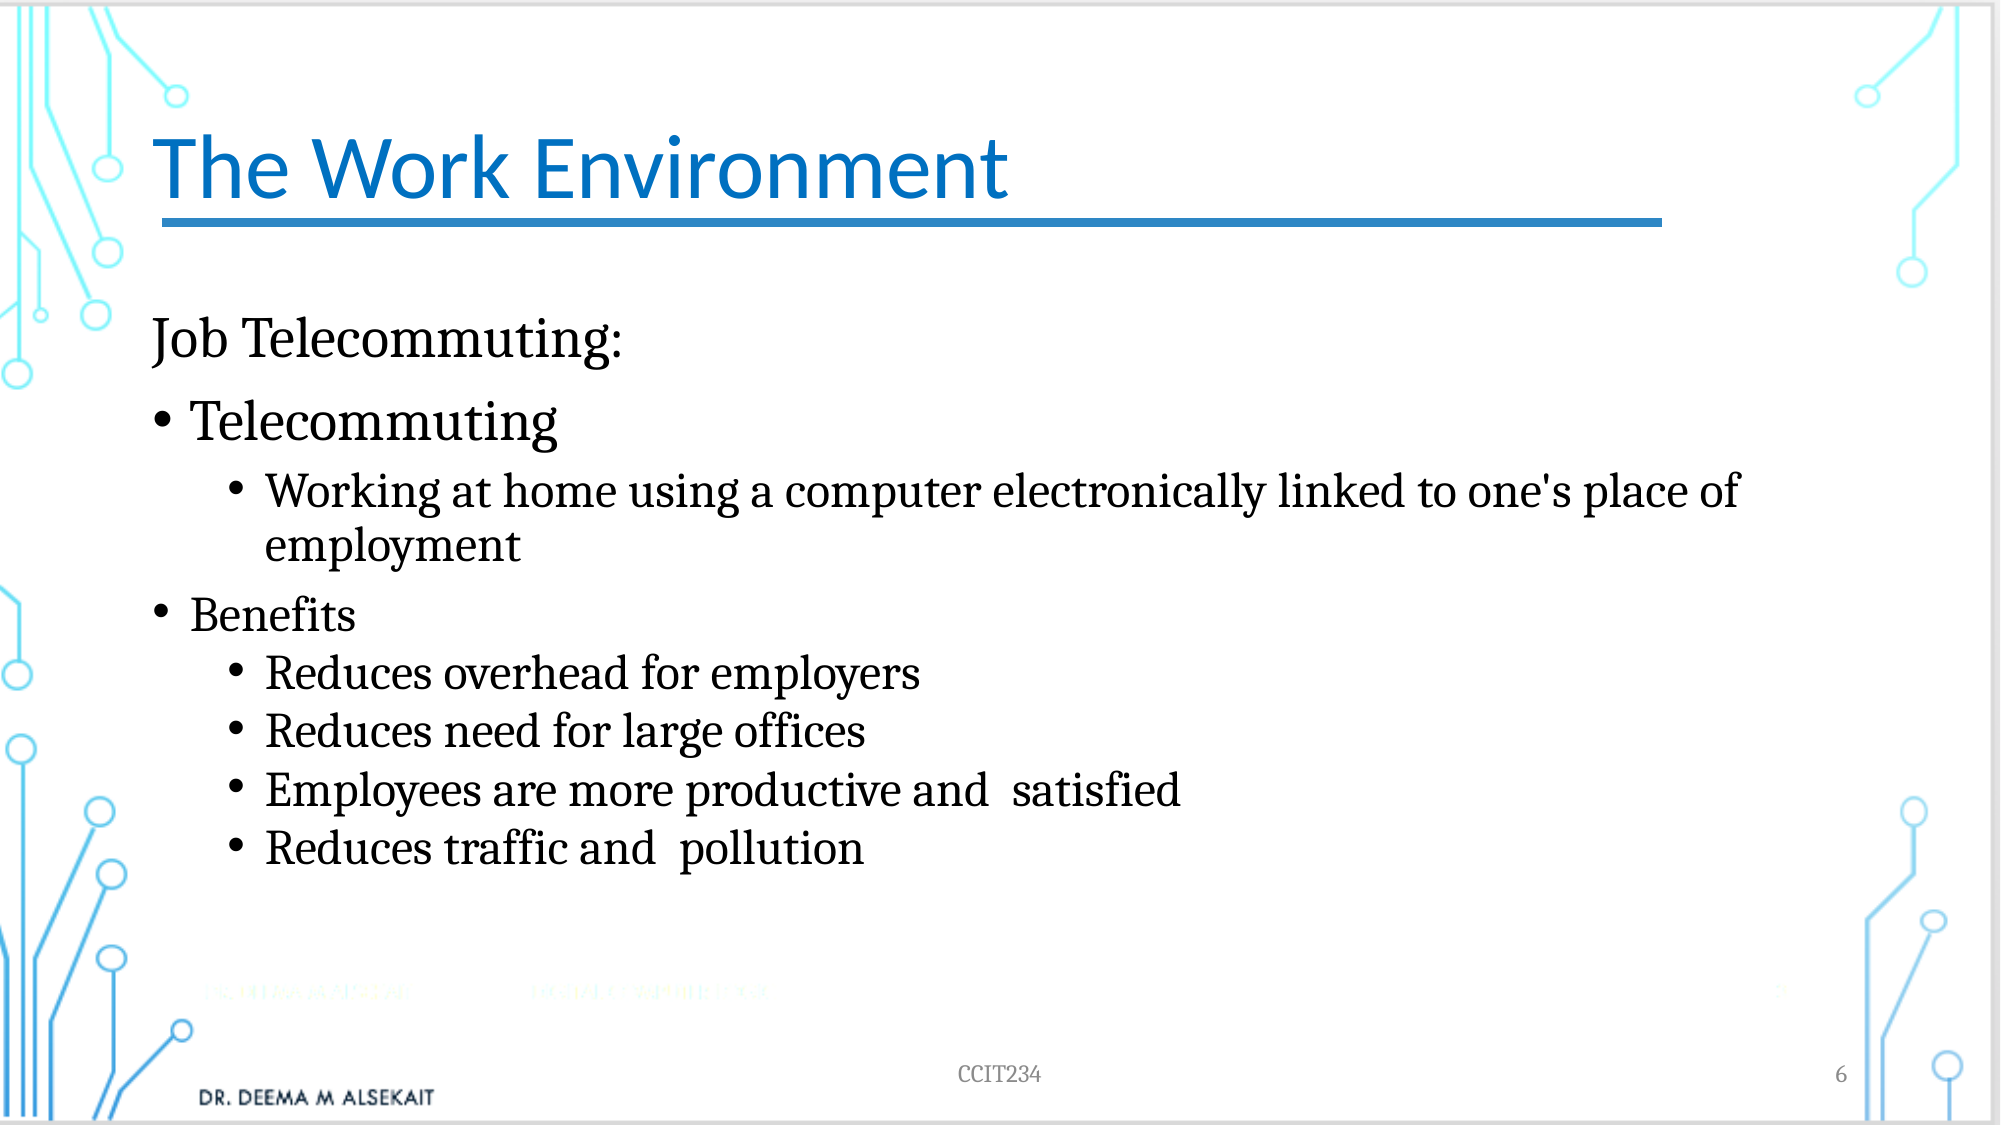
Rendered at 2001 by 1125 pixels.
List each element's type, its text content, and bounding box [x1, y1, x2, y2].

picture [0, 0, 2001, 1125]
footer CCIT234 [662, 1042, 1338, 1103]
title The Work Environment [137, 59, 1863, 278]
slide_number 6 [1412, 1042, 1863, 1103]
list Job Telecommuting: Telecommuting Working at home using a computer electronically linked to one's place of employment Benefits Reduces overhead for employers Reduces need for large offices Employees are more productive and satisfied Reduces traffic and pollution [137, 299, 1863, 1014]
